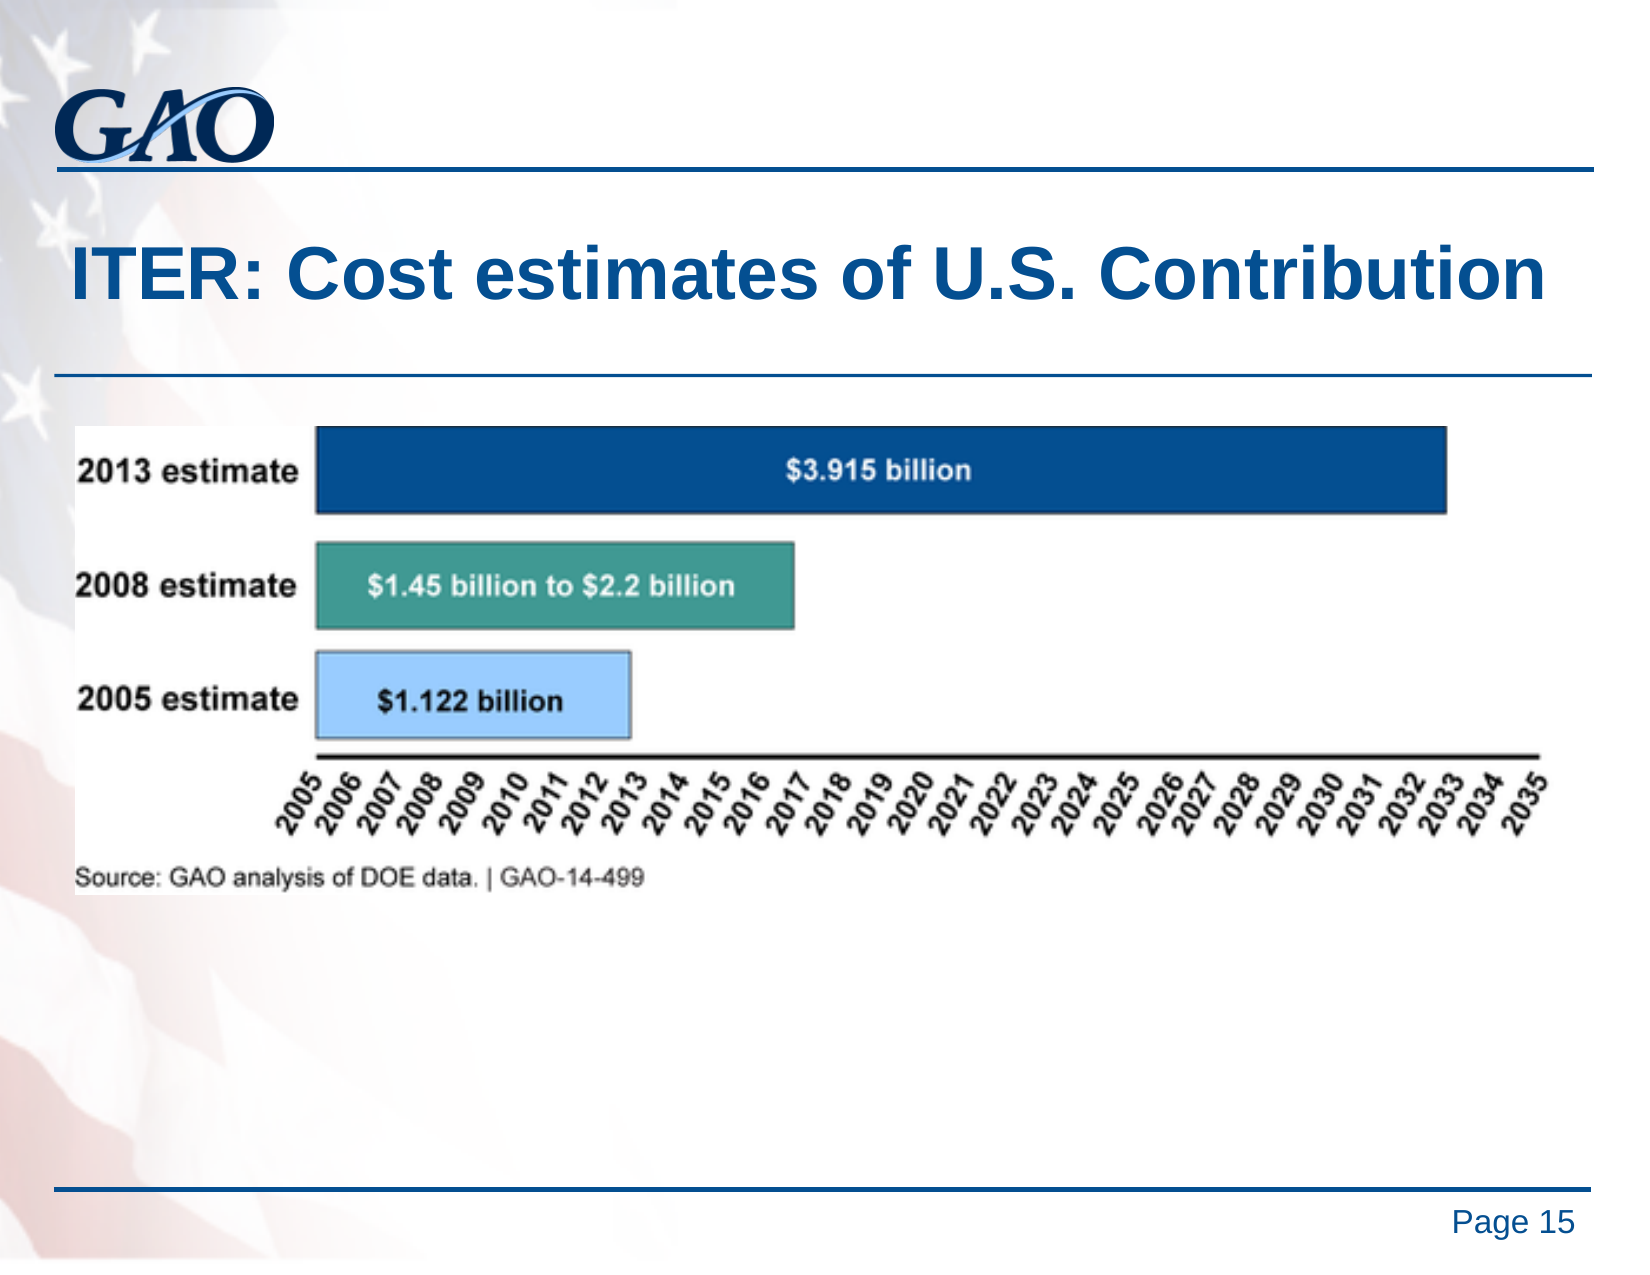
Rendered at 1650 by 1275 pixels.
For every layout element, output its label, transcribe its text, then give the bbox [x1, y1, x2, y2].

title ITER: Cost estimates of U.S. Contribution [53, 184, 1592, 354]
slide_number Page 15 [1207, 1191, 1593, 1250]
picture [0, 0, 1650, 1275]
